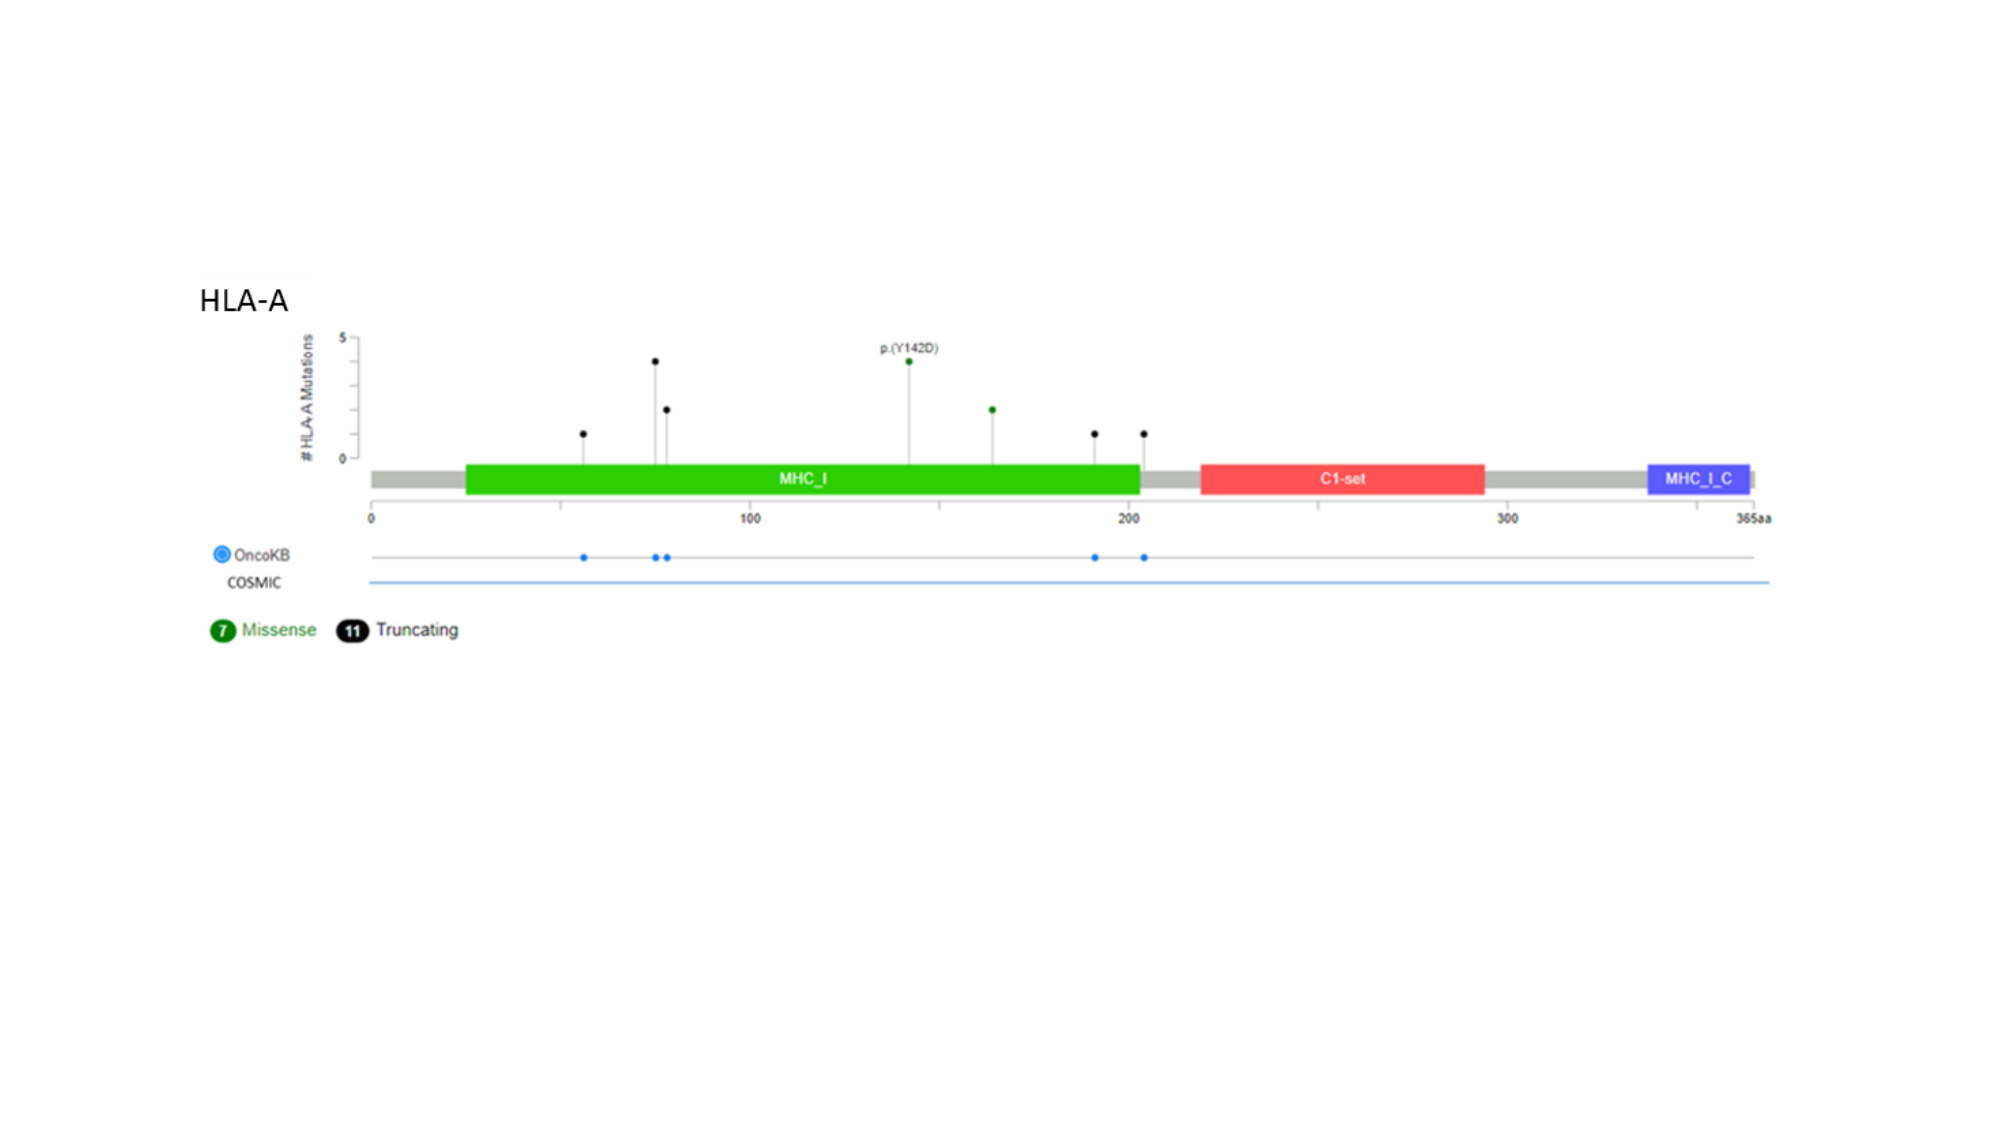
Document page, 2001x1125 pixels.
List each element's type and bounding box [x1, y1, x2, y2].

picture [121, 207, 1829, 729]
